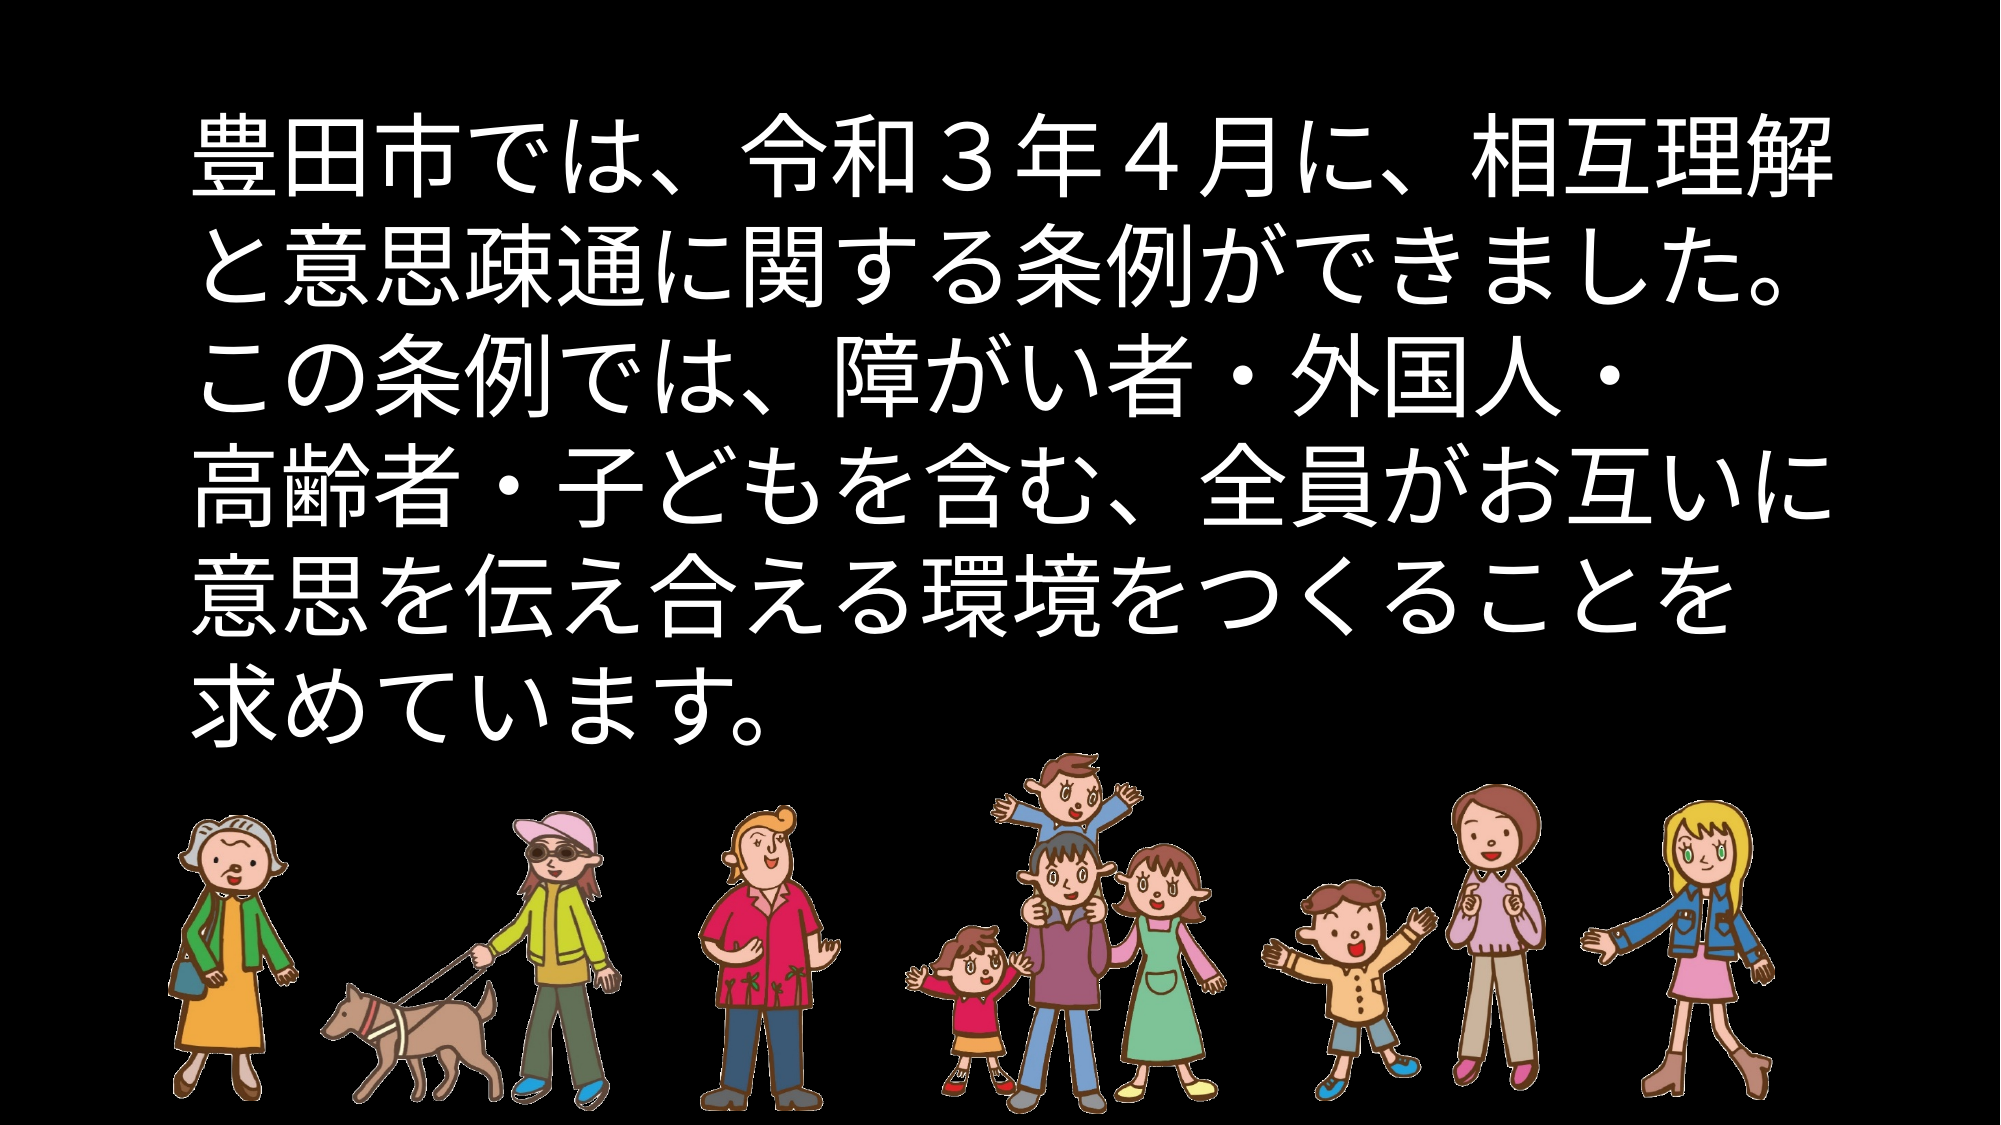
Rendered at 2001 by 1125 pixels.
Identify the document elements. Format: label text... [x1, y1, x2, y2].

picture [168, 815, 299, 1101]
picture [698, 805, 841, 1111]
picture [905, 753, 1228, 1114]
text_box 豊田市では、令和３年４月に、相互理解と意思疎通に関する条例ができました。 この条例では、障がい者・外国人・ 高齢者・子どもを含む、全員がお互いに 意思を伝え合える環境をつくることを 求めています。 [174, 91, 1895, 877]
picture [1580, 800, 1775, 1100]
picture [1261, 784, 1546, 1101]
picture [320, 811, 622, 1111]
